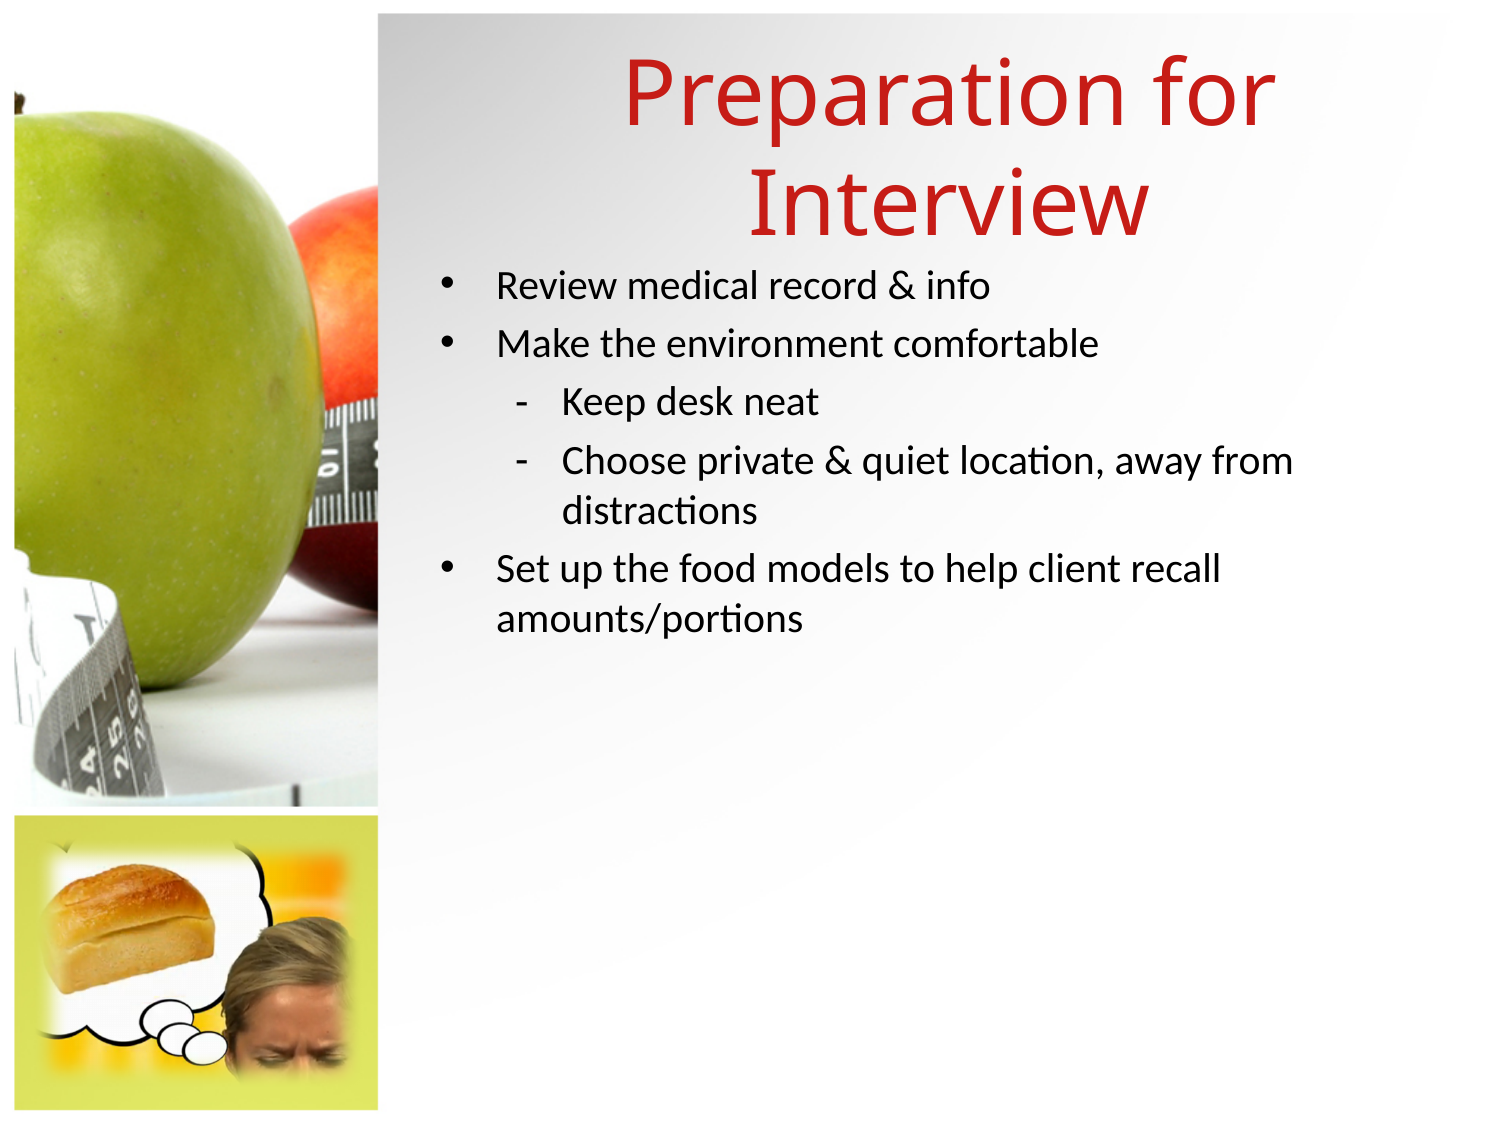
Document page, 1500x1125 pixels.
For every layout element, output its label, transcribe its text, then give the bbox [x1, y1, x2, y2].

list Review medical record & info Make the environment comfortable Keep desk neat Choose private & quiet location, away from distractions Set up the food models to help client recall amounts/portions [424, 249, 1451, 1076]
picture [0, 0, 1500, 1125]
title Preparation for Interview [424, 49, 1476, 238]
